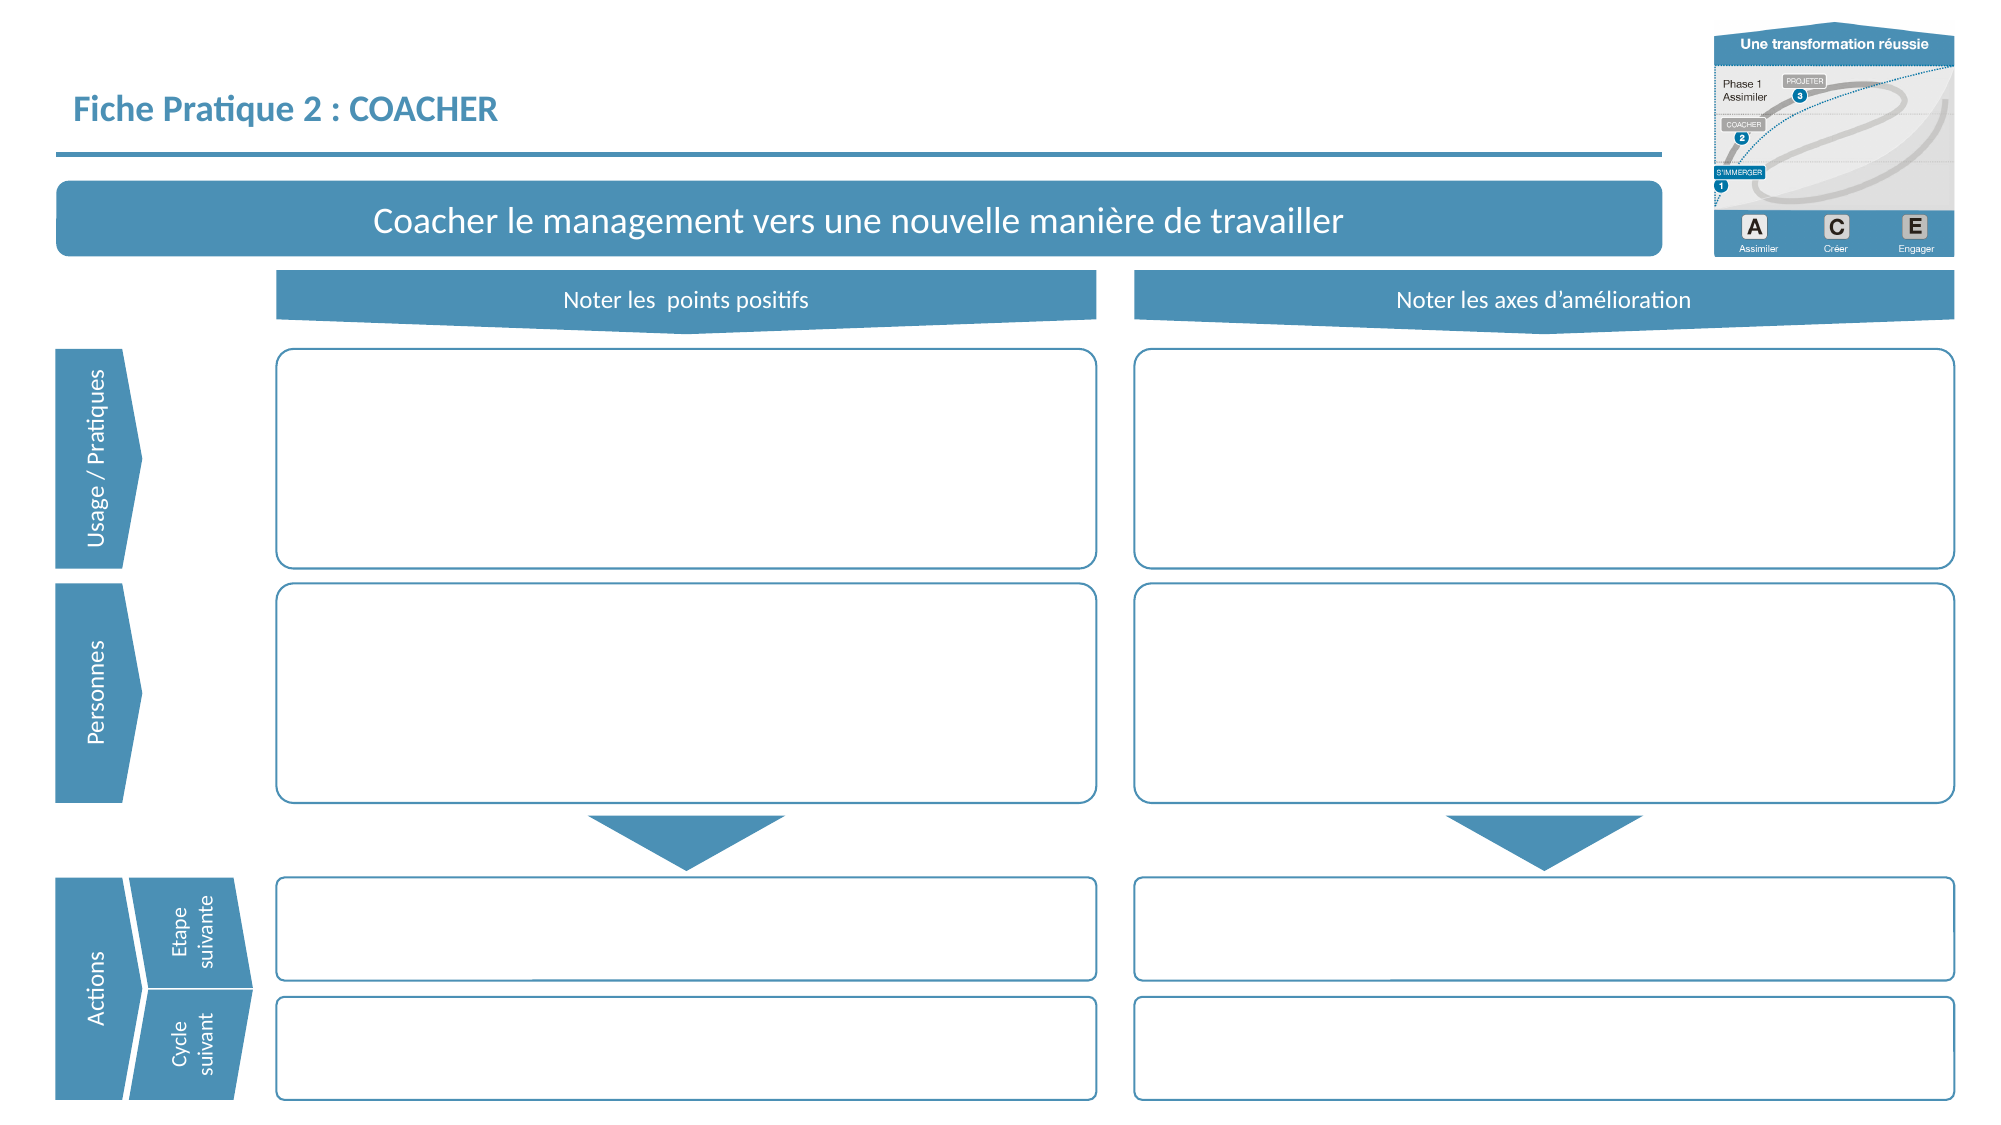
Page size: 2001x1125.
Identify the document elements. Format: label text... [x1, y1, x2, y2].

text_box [1134, 270, 1955, 1100]
text_box Cycle suivant [127, 988, 255, 1101]
picture [1714, 20, 1955, 257]
text_box Usage / Pratiques [54, 347, 144, 570]
text_box Coacher le management vers une nouvelle manière de travailler [55, 179, 1664, 258]
text_box Actions [54, 876, 144, 1101]
text_box Fiche Pratique 2 : COACHER [58, 76, 514, 136]
text_box Personnes [54, 582, 144, 805]
text_box Etape suivante [127, 876, 254, 988]
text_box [276, 270, 1097, 1100]
